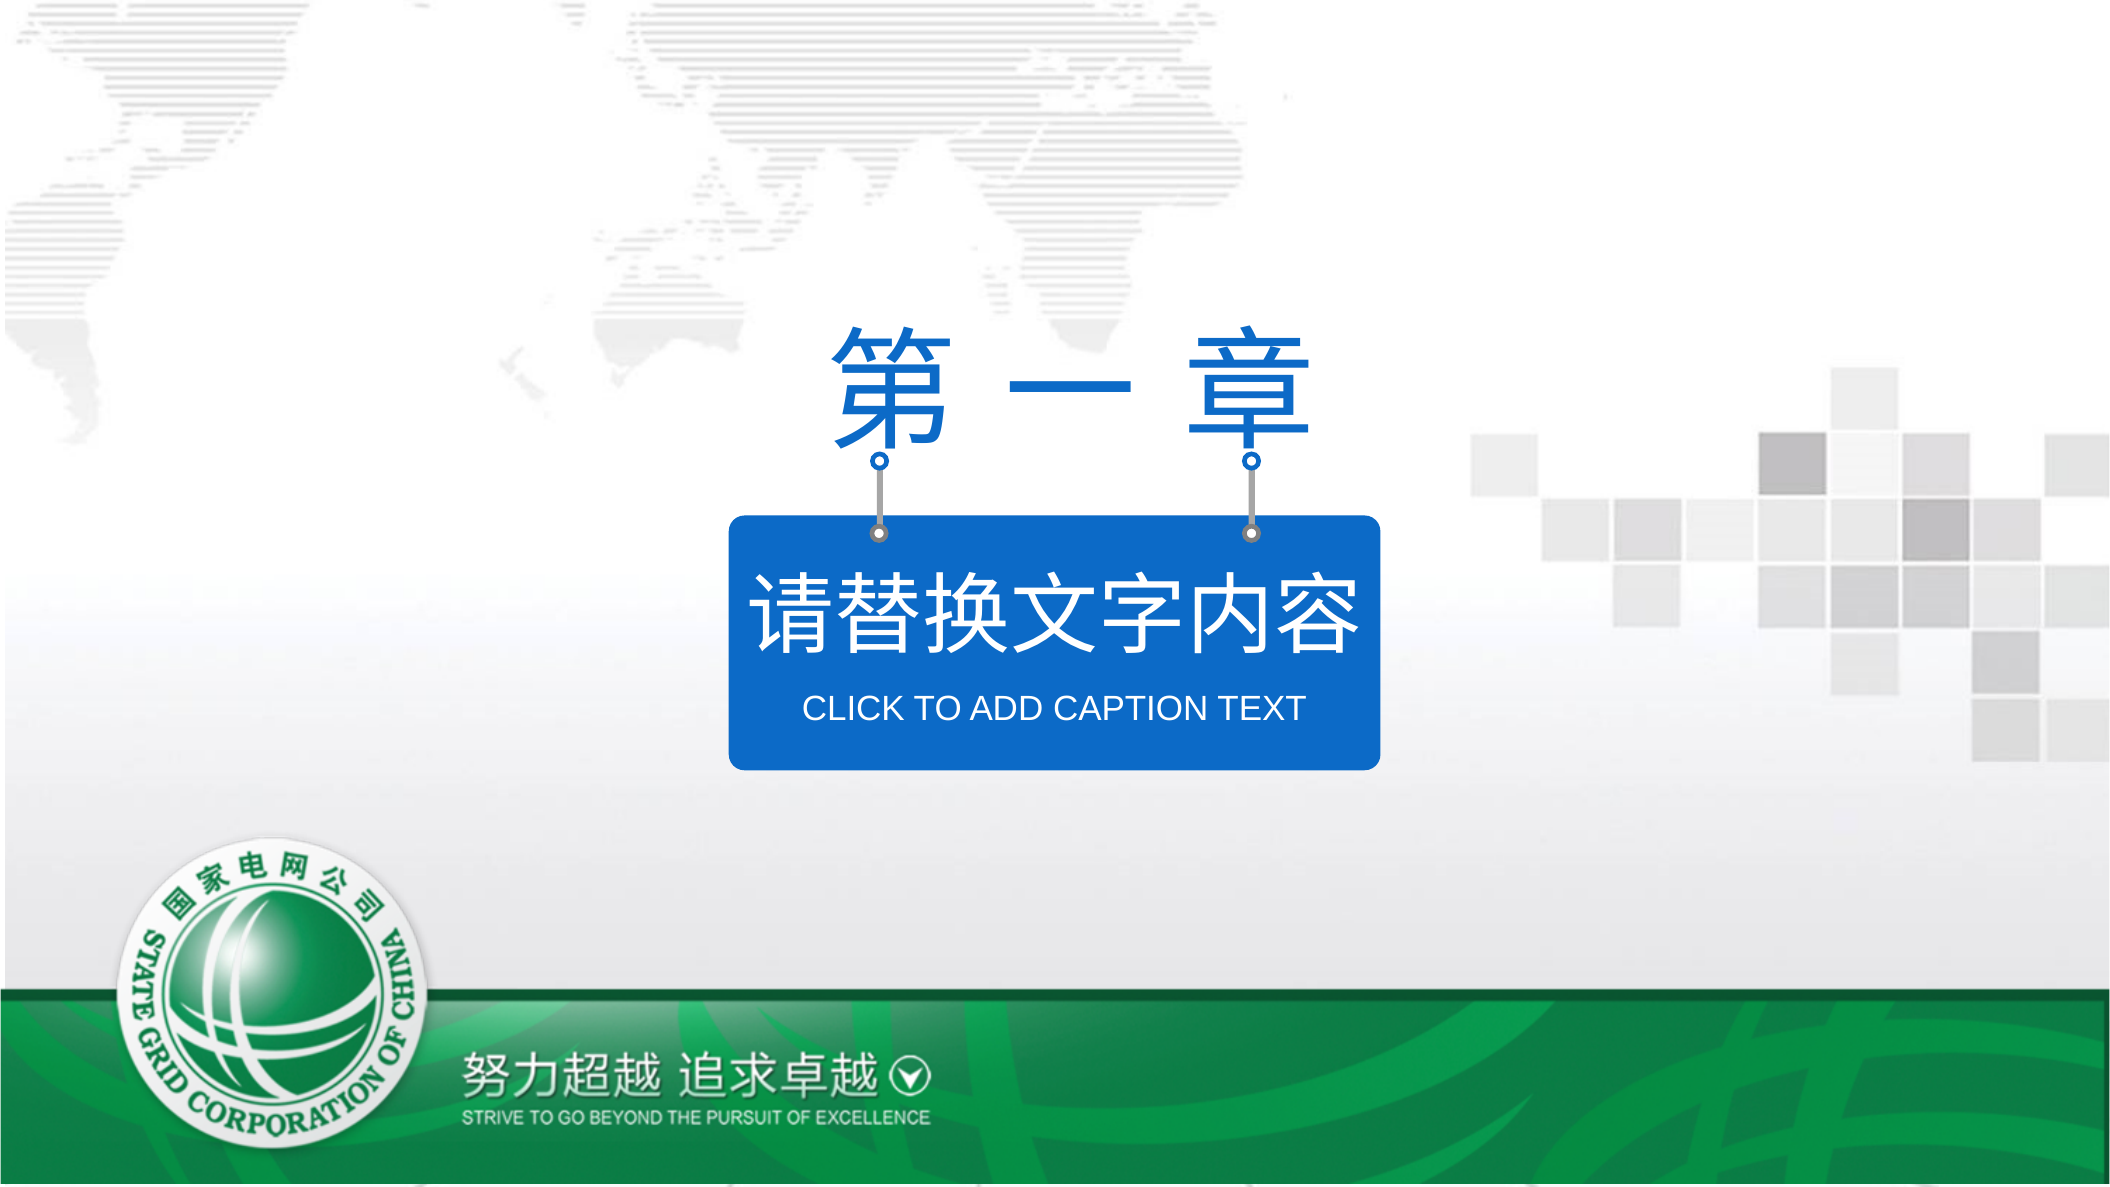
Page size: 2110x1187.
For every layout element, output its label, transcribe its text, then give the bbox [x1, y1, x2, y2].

text_box 第 一 章 [798, 299, 1343, 466]
text_box 请替换文字内容 [705, 558, 1404, 677]
text_box [1244, 453, 1259, 469]
text_box [728, 740, 1381, 771]
text_box CLICK TO ADD CAPTION TEXT [705, 678, 1404, 740]
text_box [871, 526, 887, 541]
text_box [1248, 468, 1255, 526]
picture [0, 0, 2110, 1187]
text_box [876, 468, 883, 526]
text_box [1244, 526, 1259, 541]
text_box [728, 515, 1381, 558]
text_box [872, 453, 887, 469]
